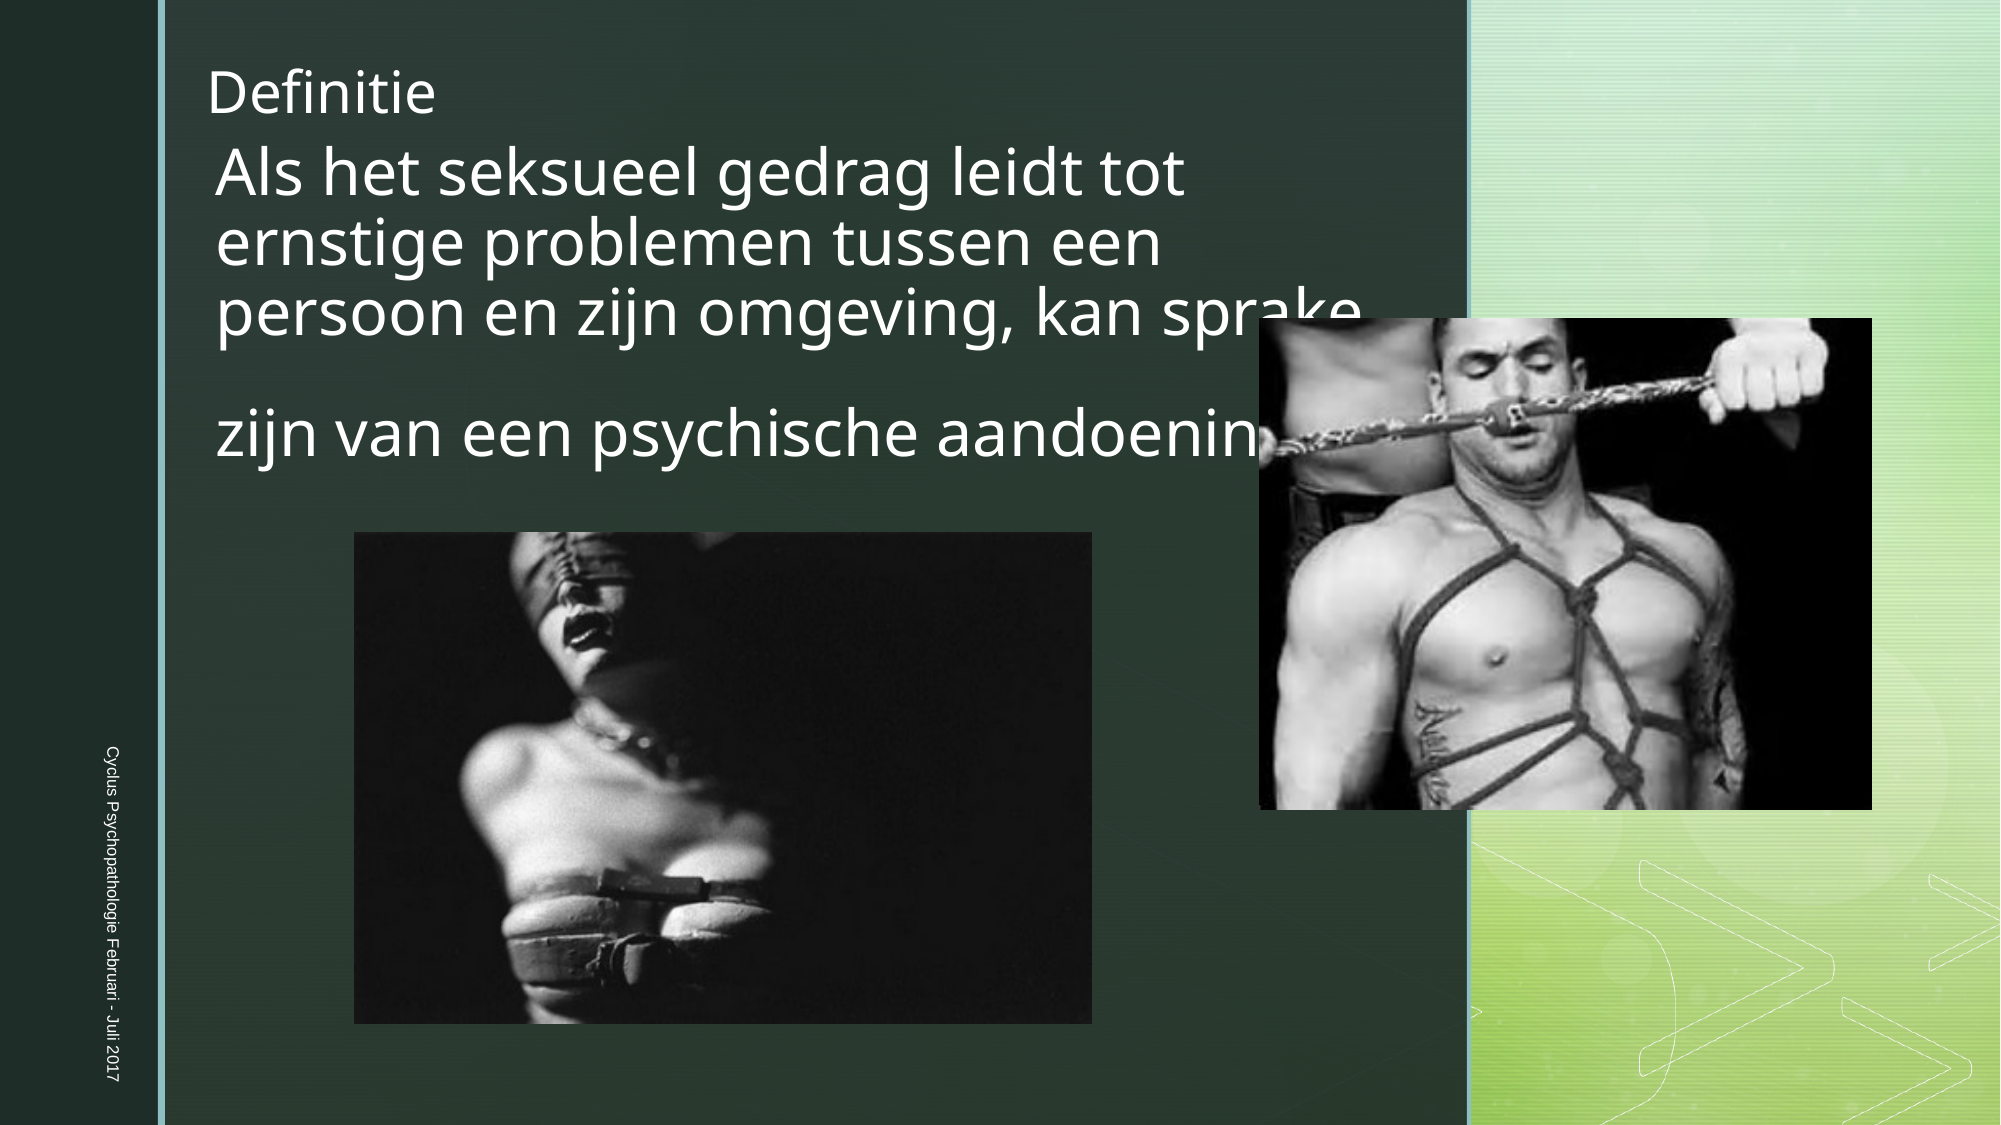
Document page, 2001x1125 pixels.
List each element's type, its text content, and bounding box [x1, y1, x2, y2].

picture [1259, 0, 2001, 1125]
subtitle Definitie [130, 20, 452, 133]
picture [354, 532, 1092, 1024]
title Als het seksueel gedrag leidt tot ernstige problemen tussen een persoon en zijn omgeving, kan sprake zijn van een psychische aandoening. [200, 132, 1414, 505]
footer Cyclus Psychopathologie Februari - Juli 2017 [101, 132, 131, 1098]
